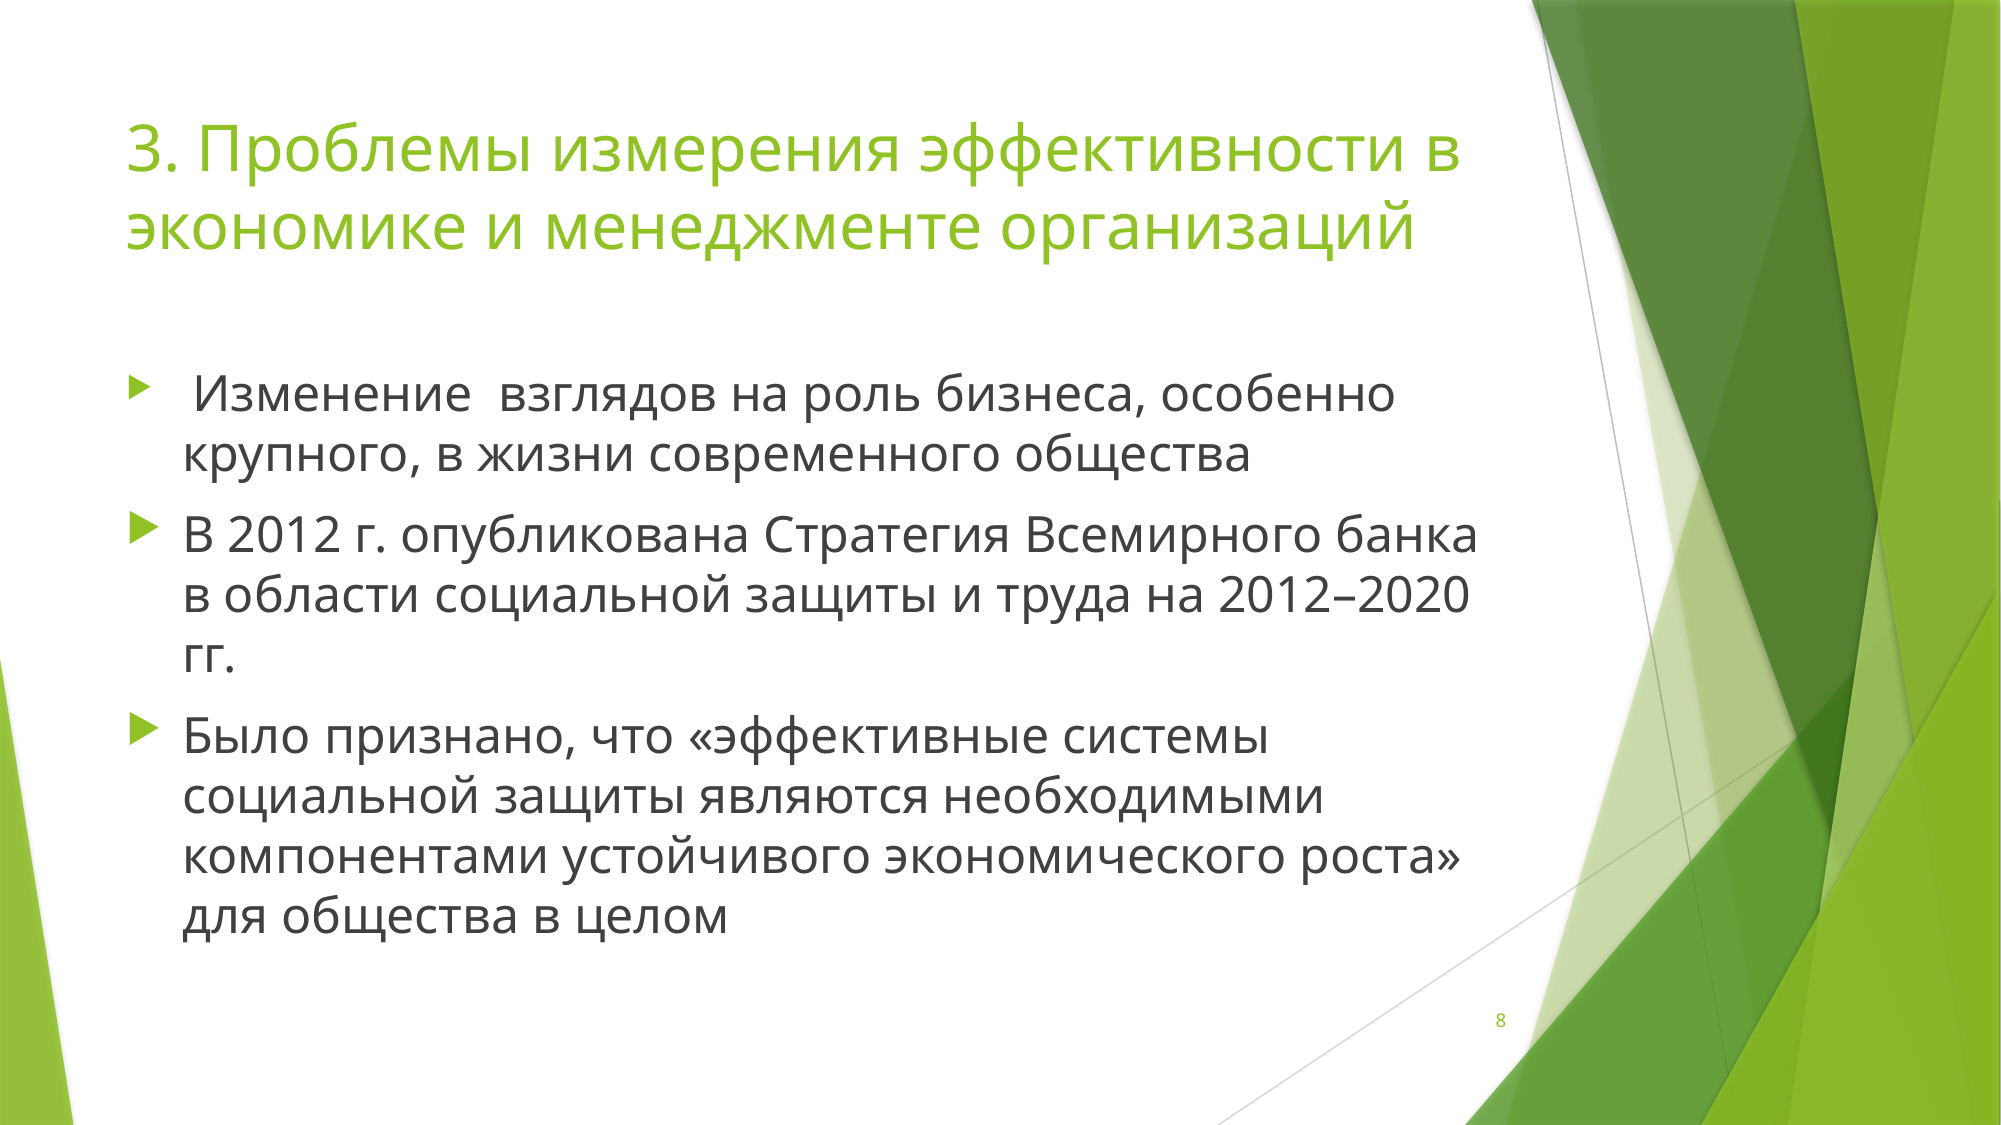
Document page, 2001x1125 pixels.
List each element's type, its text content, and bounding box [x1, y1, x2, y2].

title 3. Проблемы измерения эффективности в экономике и менеджменте организаций [111, 99, 1522, 317]
slide_number 8 [1409, 991, 1522, 1051]
list Изменение взглядов на роль бизнеса, особенно крупного, в жизни современного общества В 2012 г. опубликована Стратегия Всемирного банка в области социальной защиты и труда на 2012–2020 гг. Было признано, что «эффективные системы социальной защиты являются необходимыми компонентами устойчивого экономического роста» для общества в целом [111, 354, 1522, 992]
